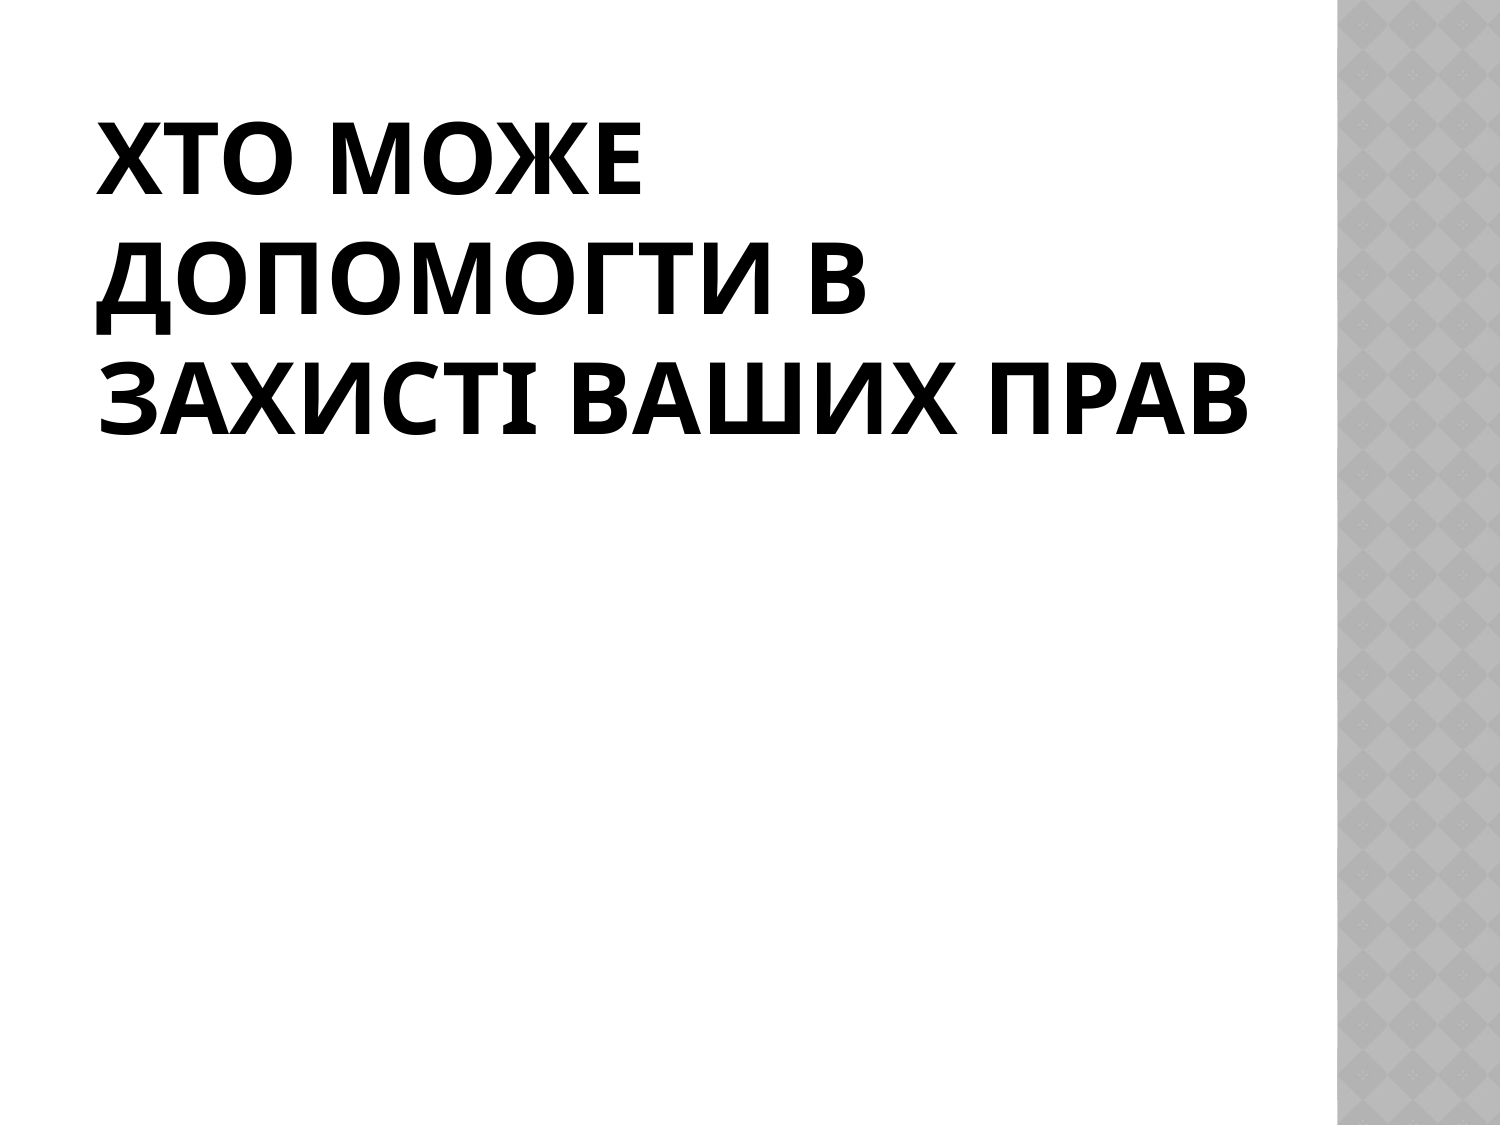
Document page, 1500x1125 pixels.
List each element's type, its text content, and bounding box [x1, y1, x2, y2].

title Хто може допомогти в захисті ваших прав [88, 267, 1277, 455]
